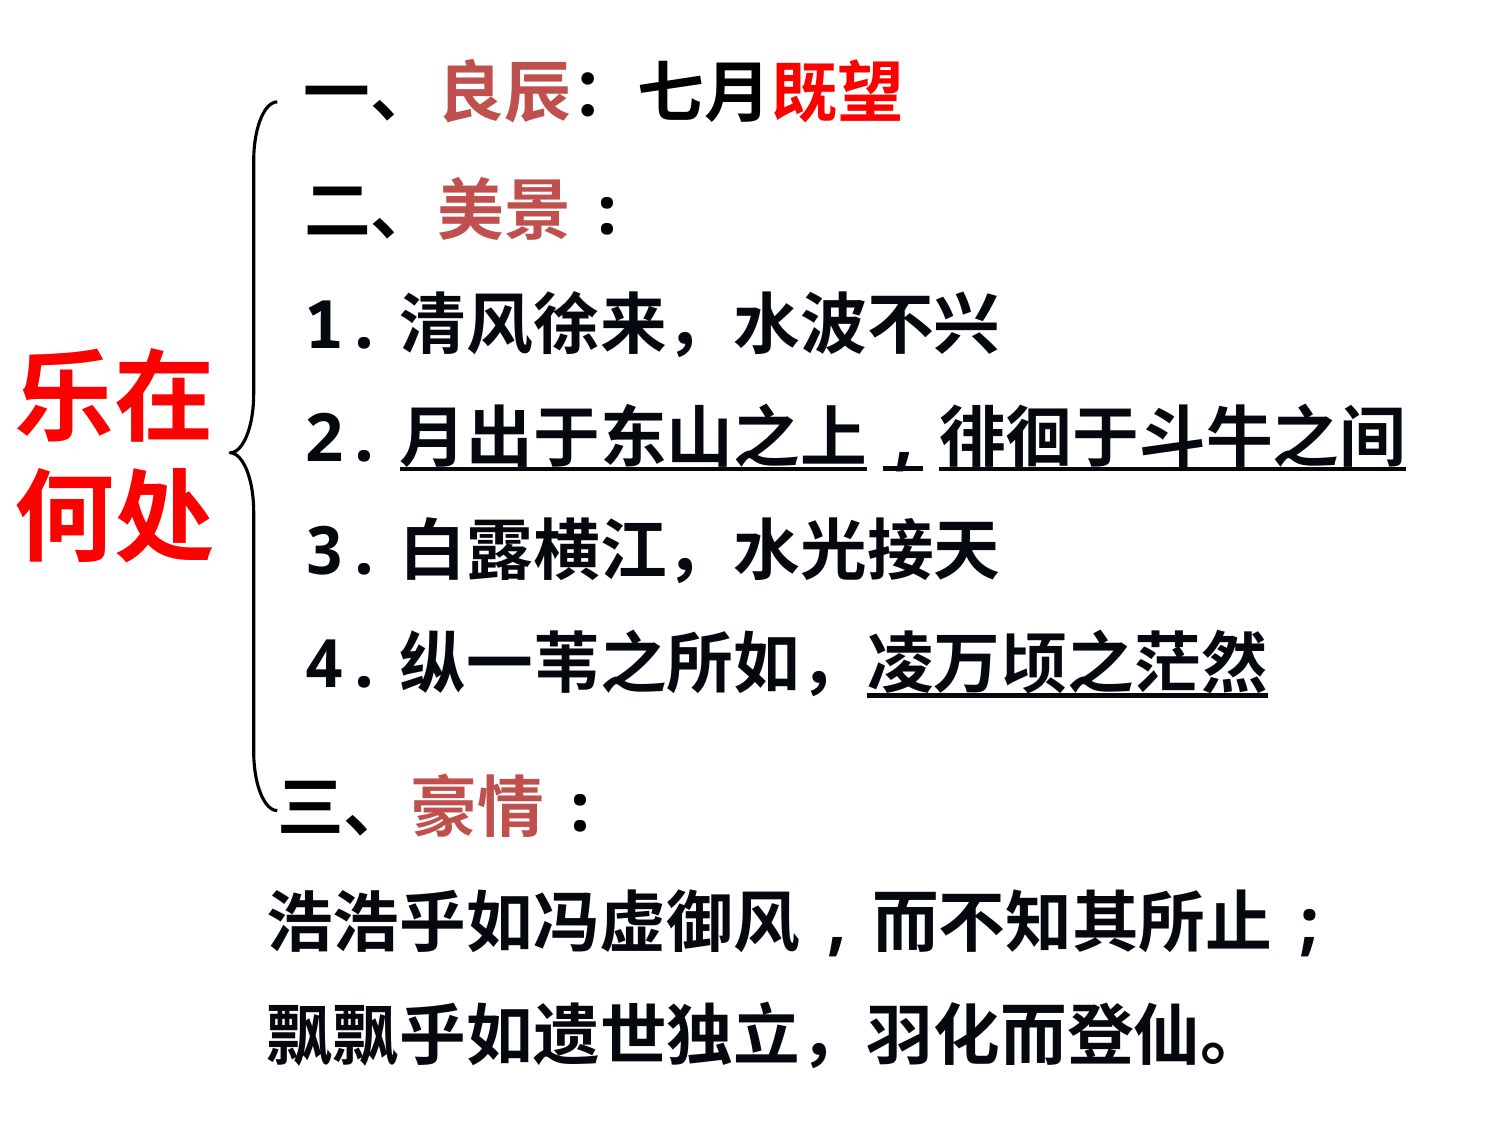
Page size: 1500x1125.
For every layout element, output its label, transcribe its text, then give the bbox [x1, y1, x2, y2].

text_box 乐在何处 [0, 326, 249, 581]
text_box [230, 101, 278, 811]
text_box 一、良辰：七月既望 [289, 42, 1057, 138]
text_box 三、豪情: 浩浩乎如冯虚御风,而不知其所止; 飘飘乎如遗世独立，羽化而登仙。 [159, 749, 1500, 1081]
text_box 二、美景: 1.清风徐来，水波不兴 2.月出于东山之上,徘徊于斗牛之间 3.白露横江，水光接天 4.纵一苇之所如，凌万顷之茫然 [289, 160, 1453, 709]
